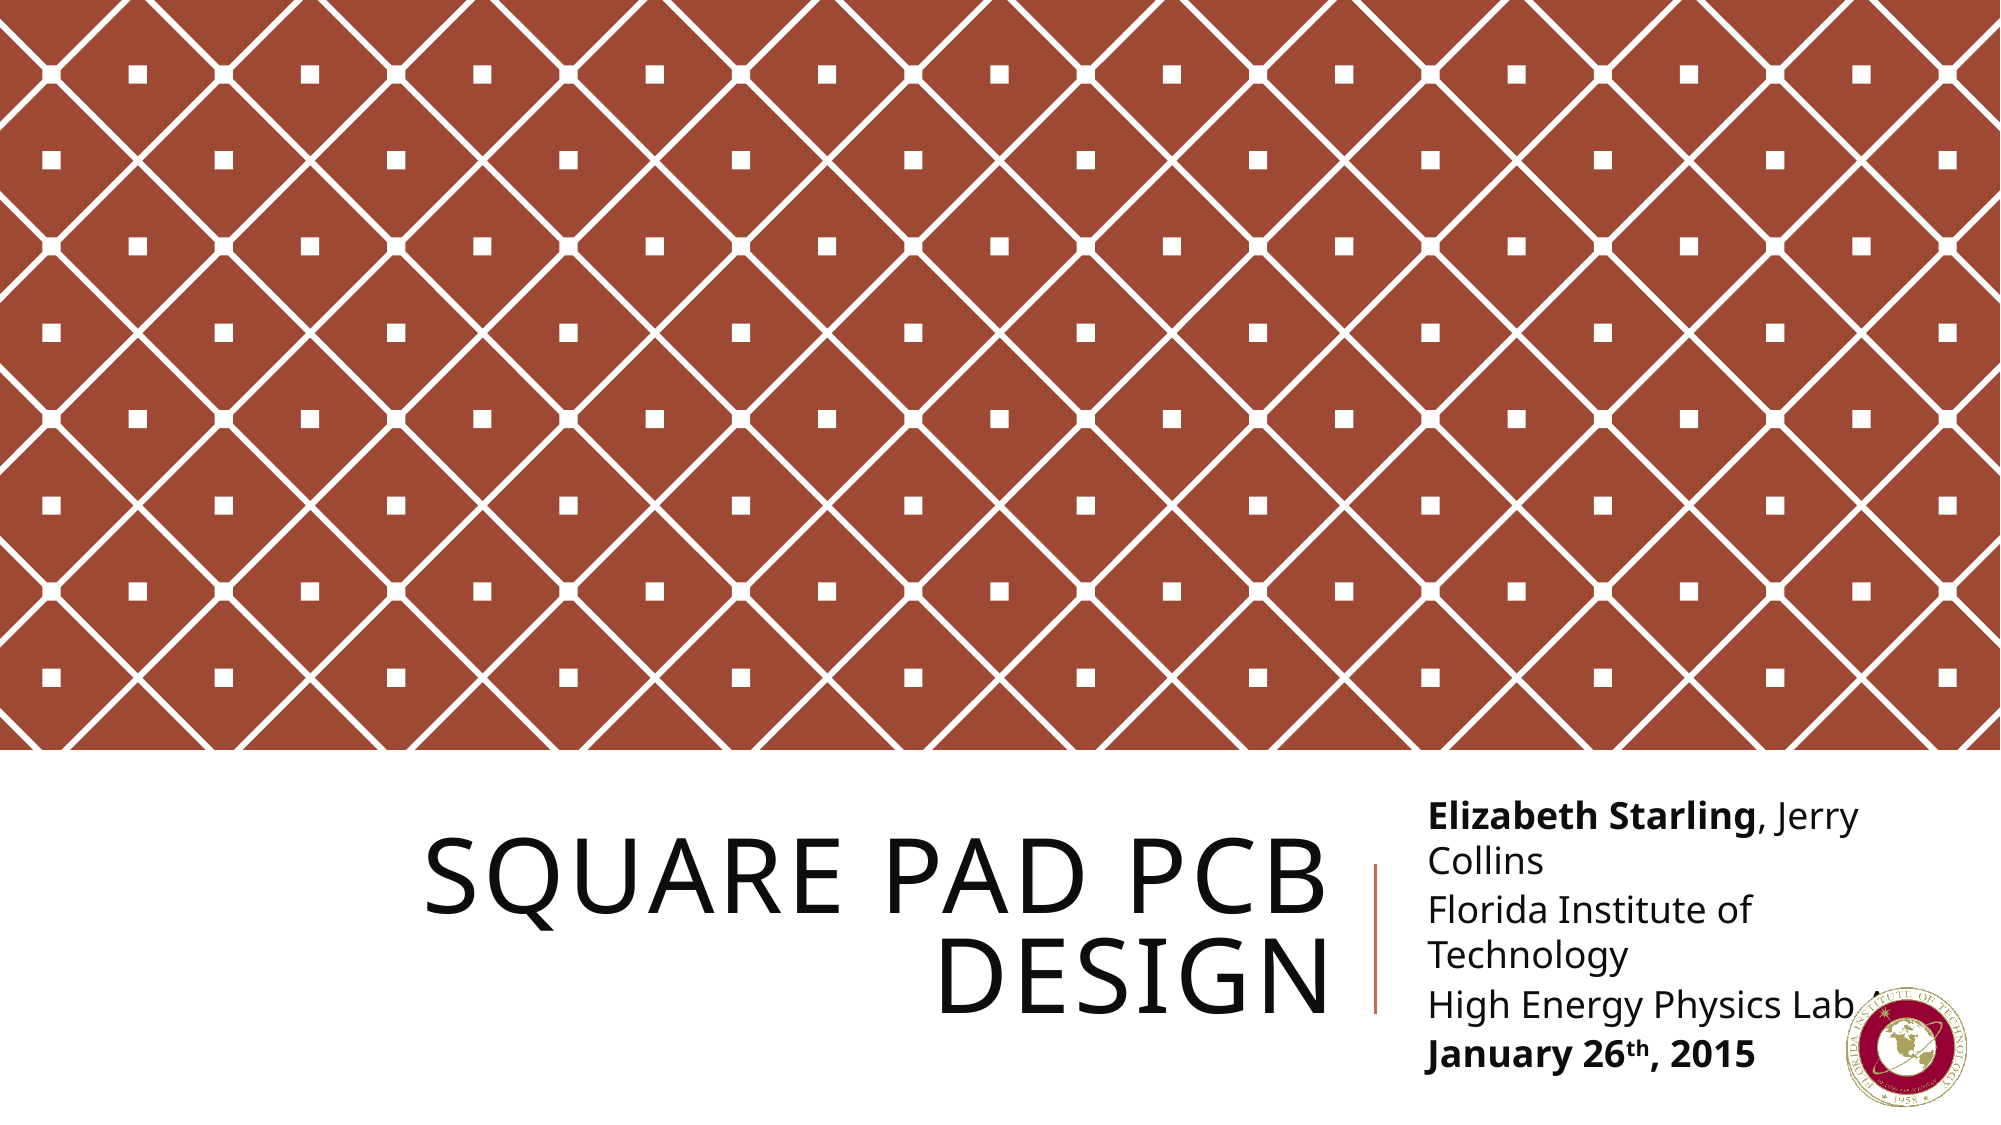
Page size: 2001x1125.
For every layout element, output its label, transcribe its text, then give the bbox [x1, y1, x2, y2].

picture [1846, 986, 1967, 1107]
subtitle Elizabeth Starling, Jerry Collins Florida Institute of Technology High Energy Physics Lab A January 26th, 2015 [1412, 813, 1938, 1054]
title Square Pad PCB Design [75, 813, 1350, 1054]
